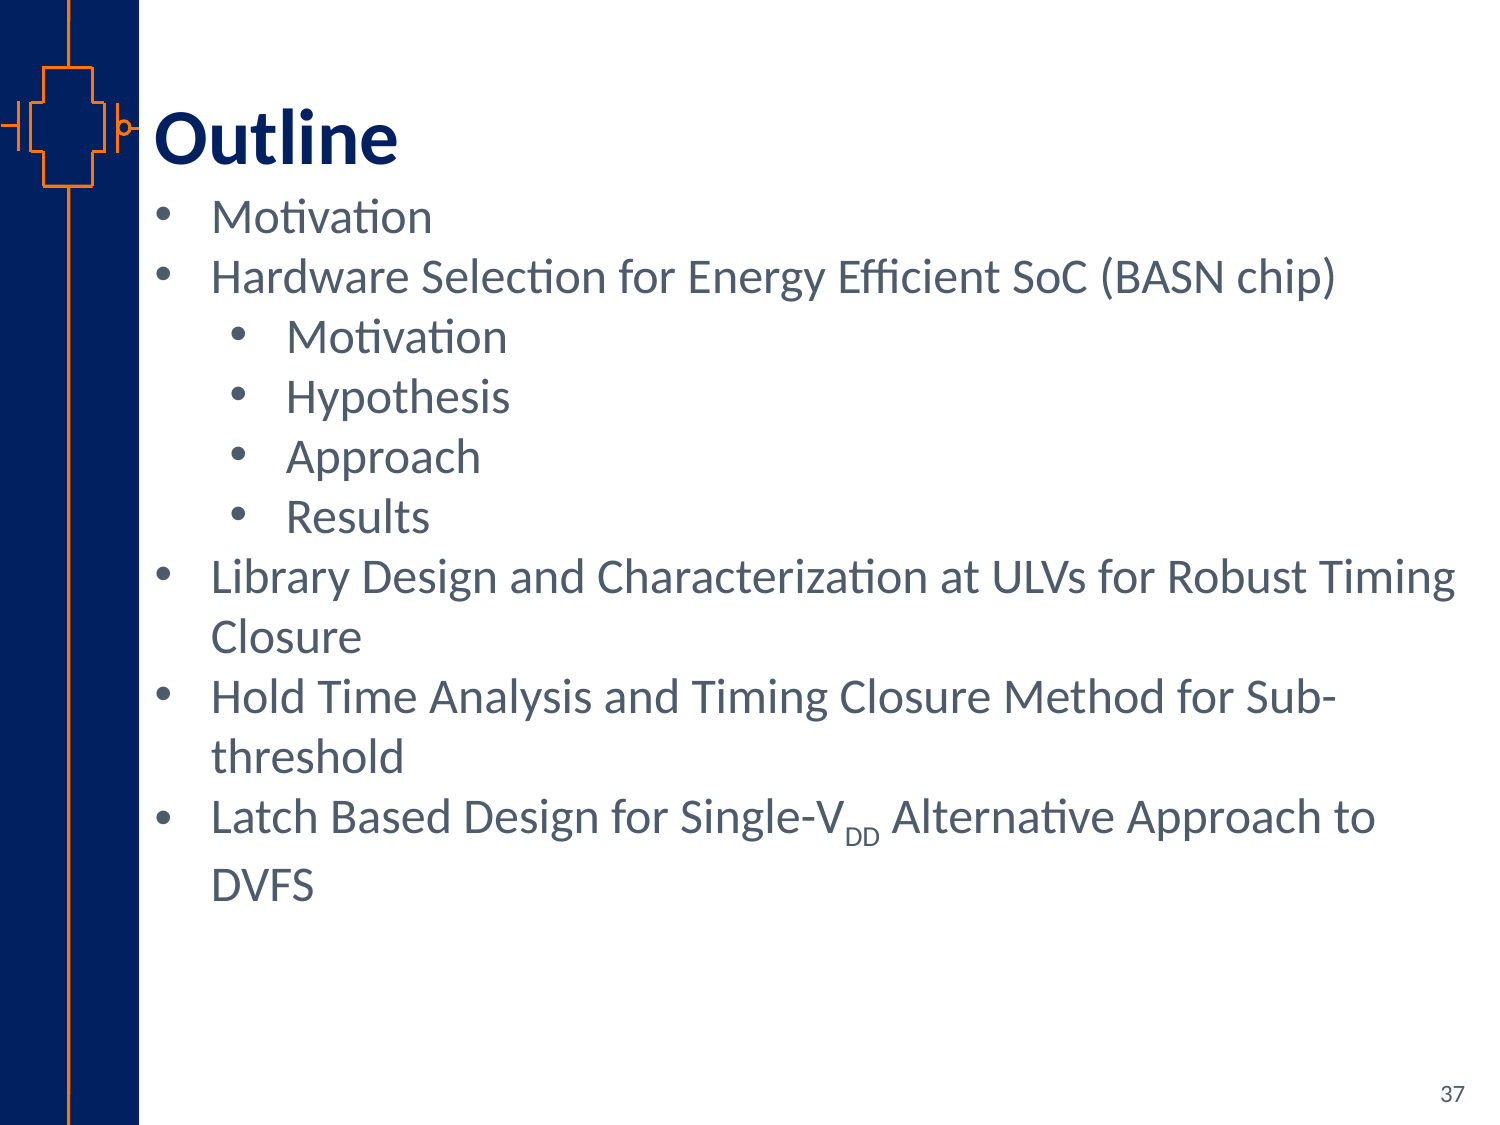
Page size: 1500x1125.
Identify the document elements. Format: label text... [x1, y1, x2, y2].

title Outline [139, 0, 1500, 176]
slide_number 37 [1425, 1062, 1488, 1123]
text_box Motivation Hardware Selection for Energy Efficient SoC (BASN chip) Motivation Hypothesis Approach Results Library Design and Characterization at ULVs for Robust Timing Closure Hold Time Analysis and Timing Closure Method for Sub-threshold Latch Based Design for Single-VDD Alternative Approach to DVFS [139, 176, 1500, 1030]
